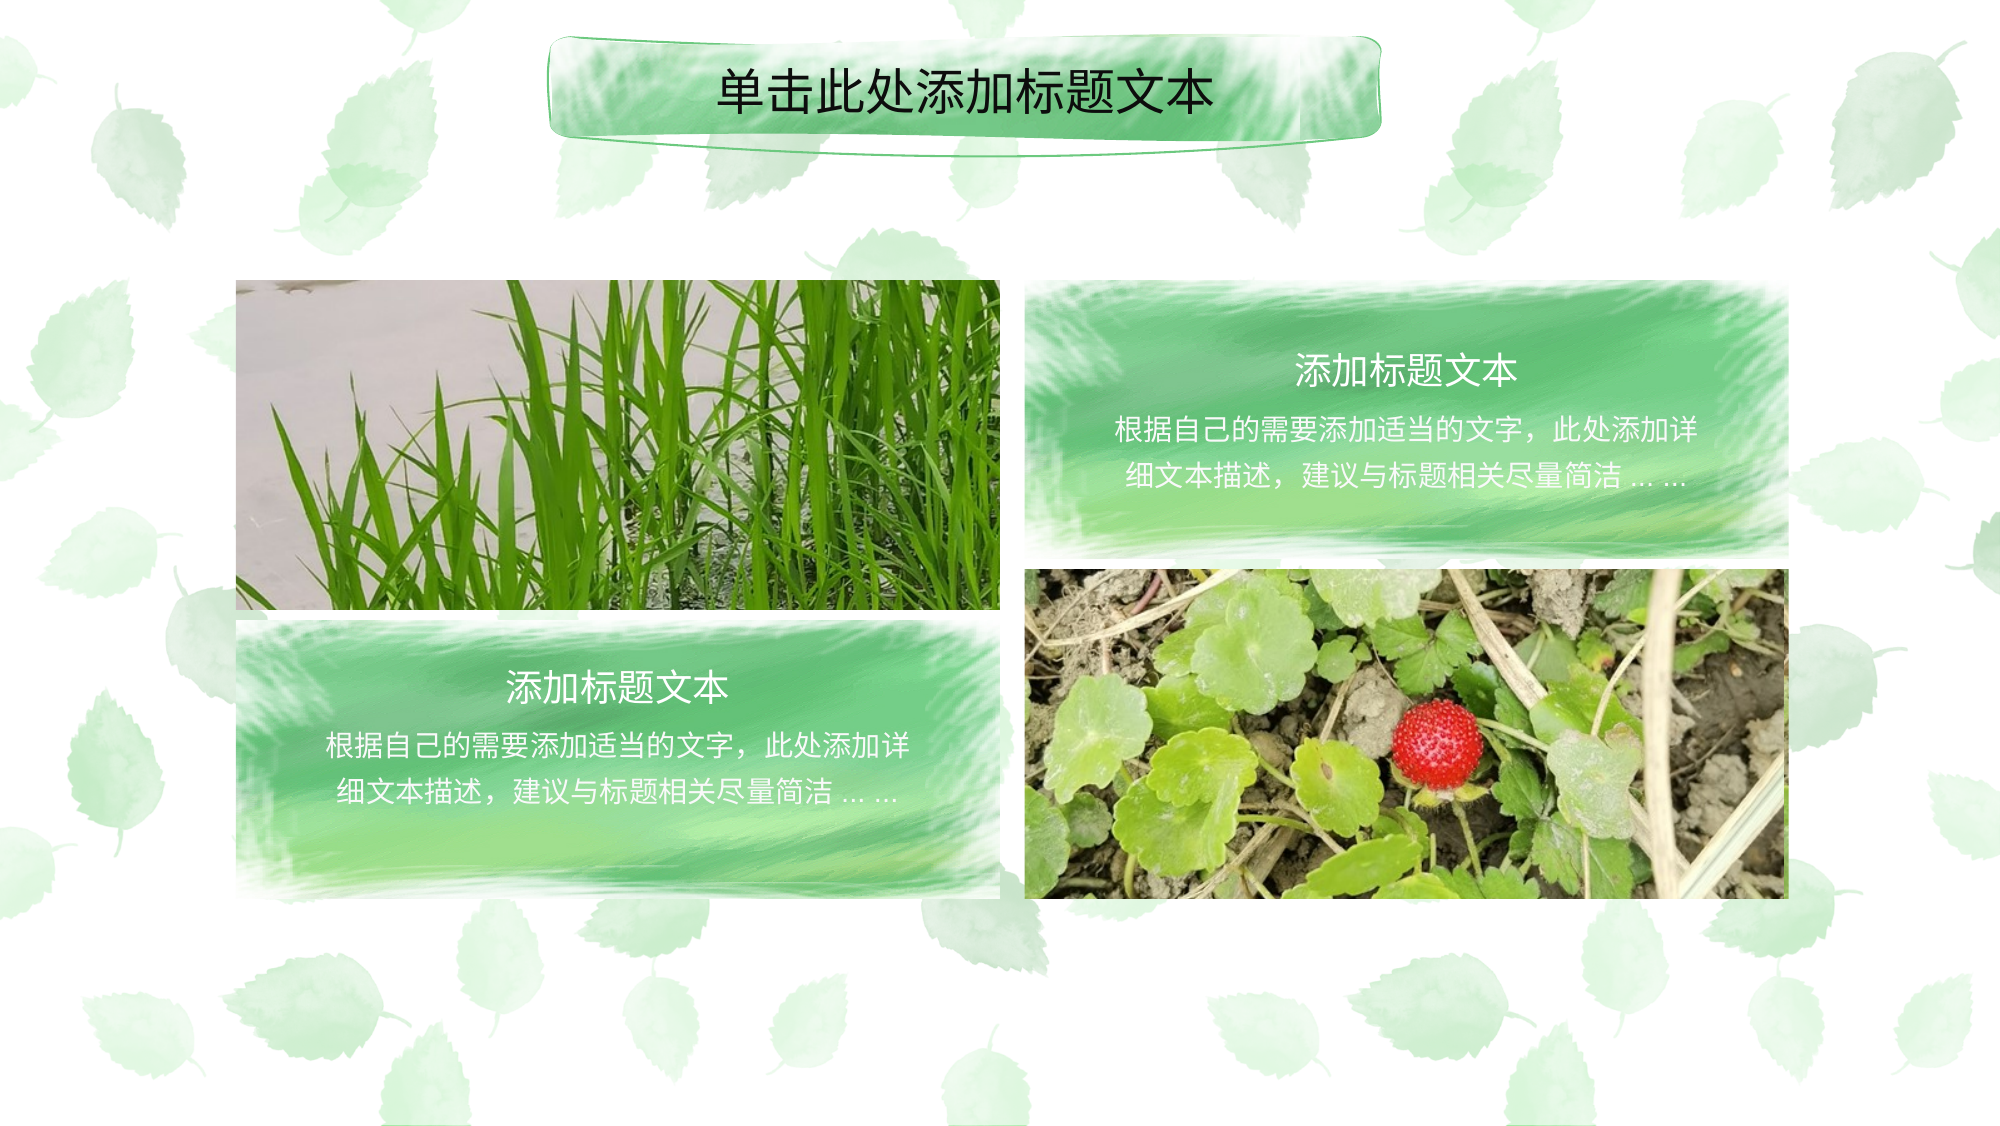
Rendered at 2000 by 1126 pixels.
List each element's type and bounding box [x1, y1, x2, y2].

picture [1033, 33, 1356, 37]
text_box [1092, 339, 1721, 496]
text_box [550, 37, 1381, 137]
picture [995, 137, 1359, 142]
text_box [235, 280, 1000, 899]
text_box [1024, 280, 1789, 899]
text_box [303, 656, 932, 812]
